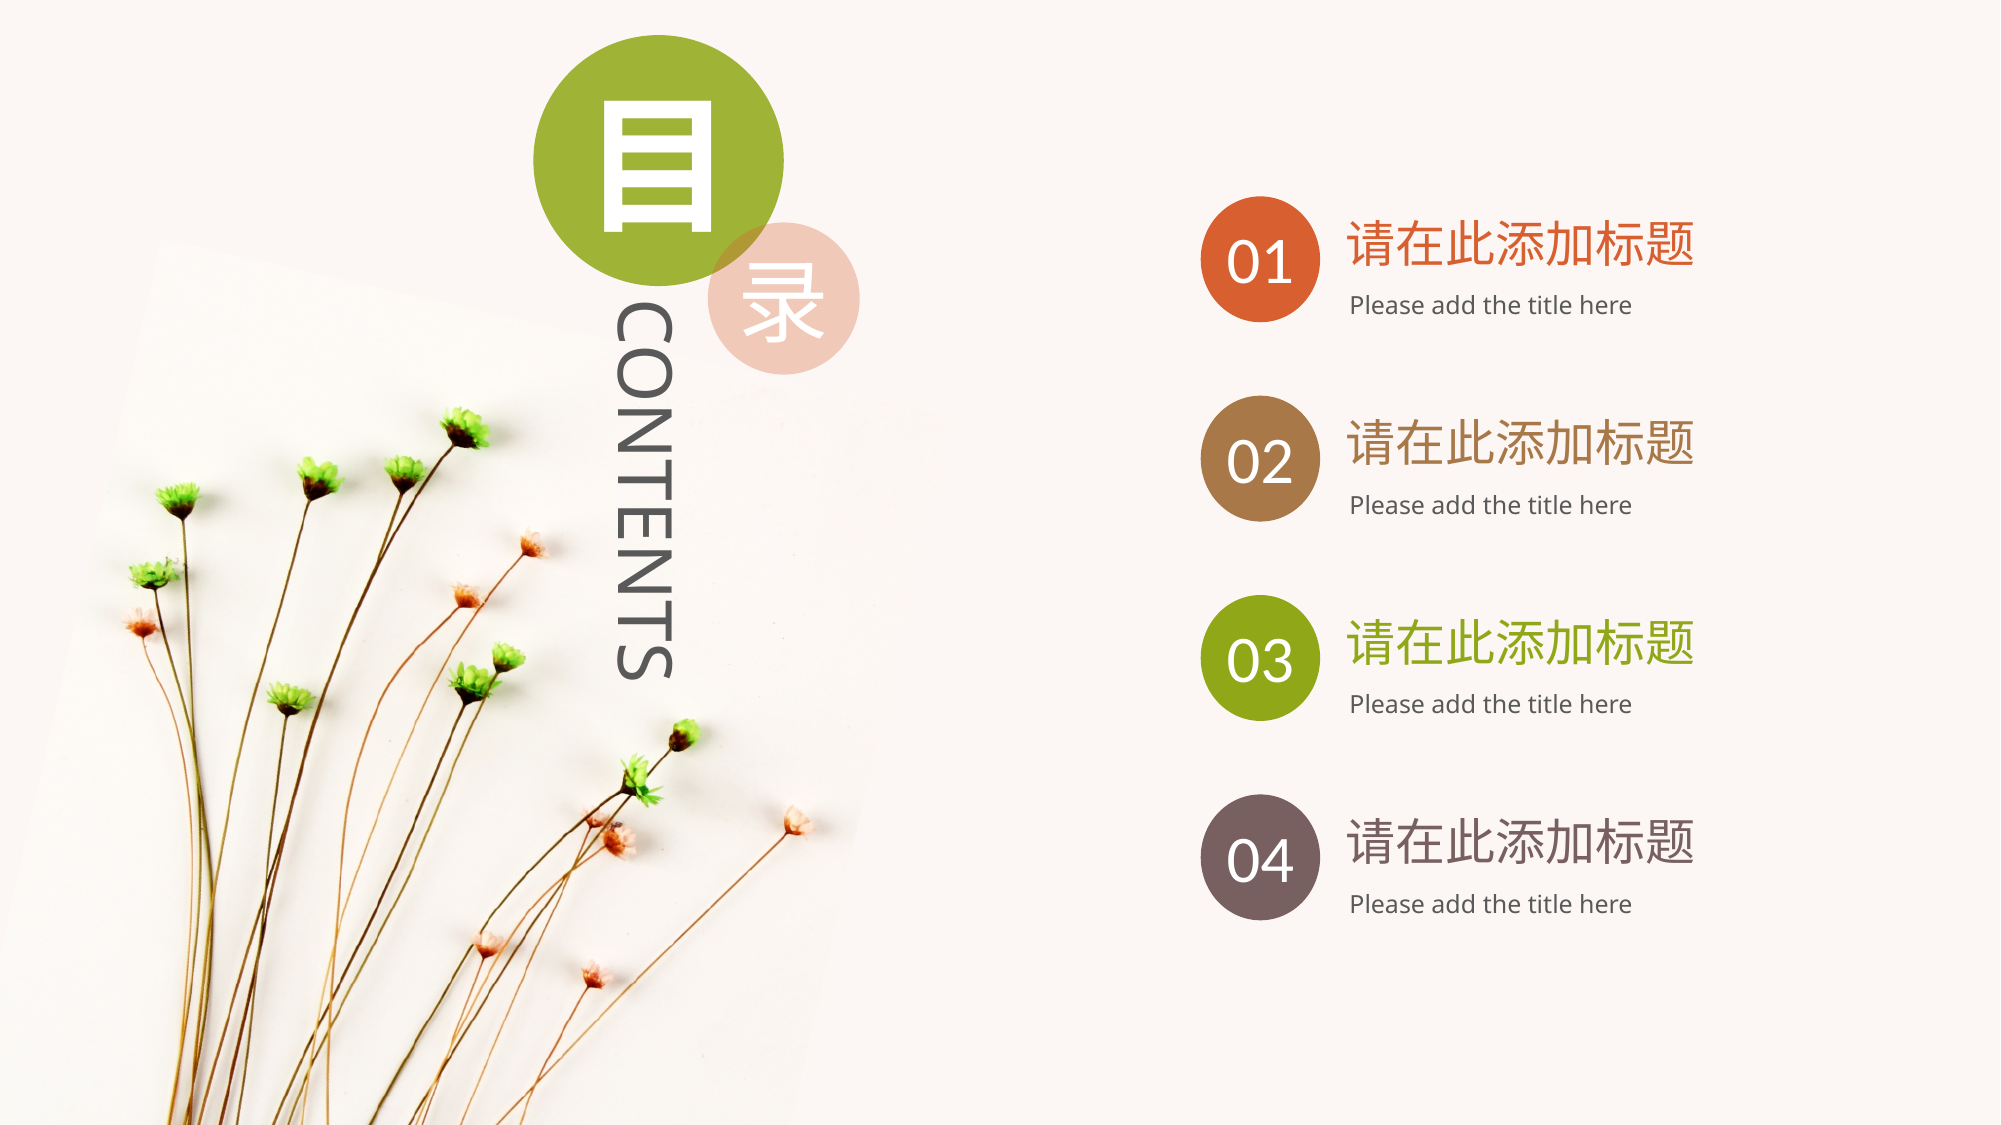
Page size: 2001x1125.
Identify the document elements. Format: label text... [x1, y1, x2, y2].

picture [0, 238, 950, 1125]
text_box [1200, 794, 1734, 929]
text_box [1200, 196, 1734, 331]
text_box CONTENTS [598, 298, 699, 315]
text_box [1200, 395, 1734, 530]
text_box 目 [533, 35, 784, 287]
text_box 录 [707, 222, 860, 319]
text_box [1200, 595, 1734, 730]
